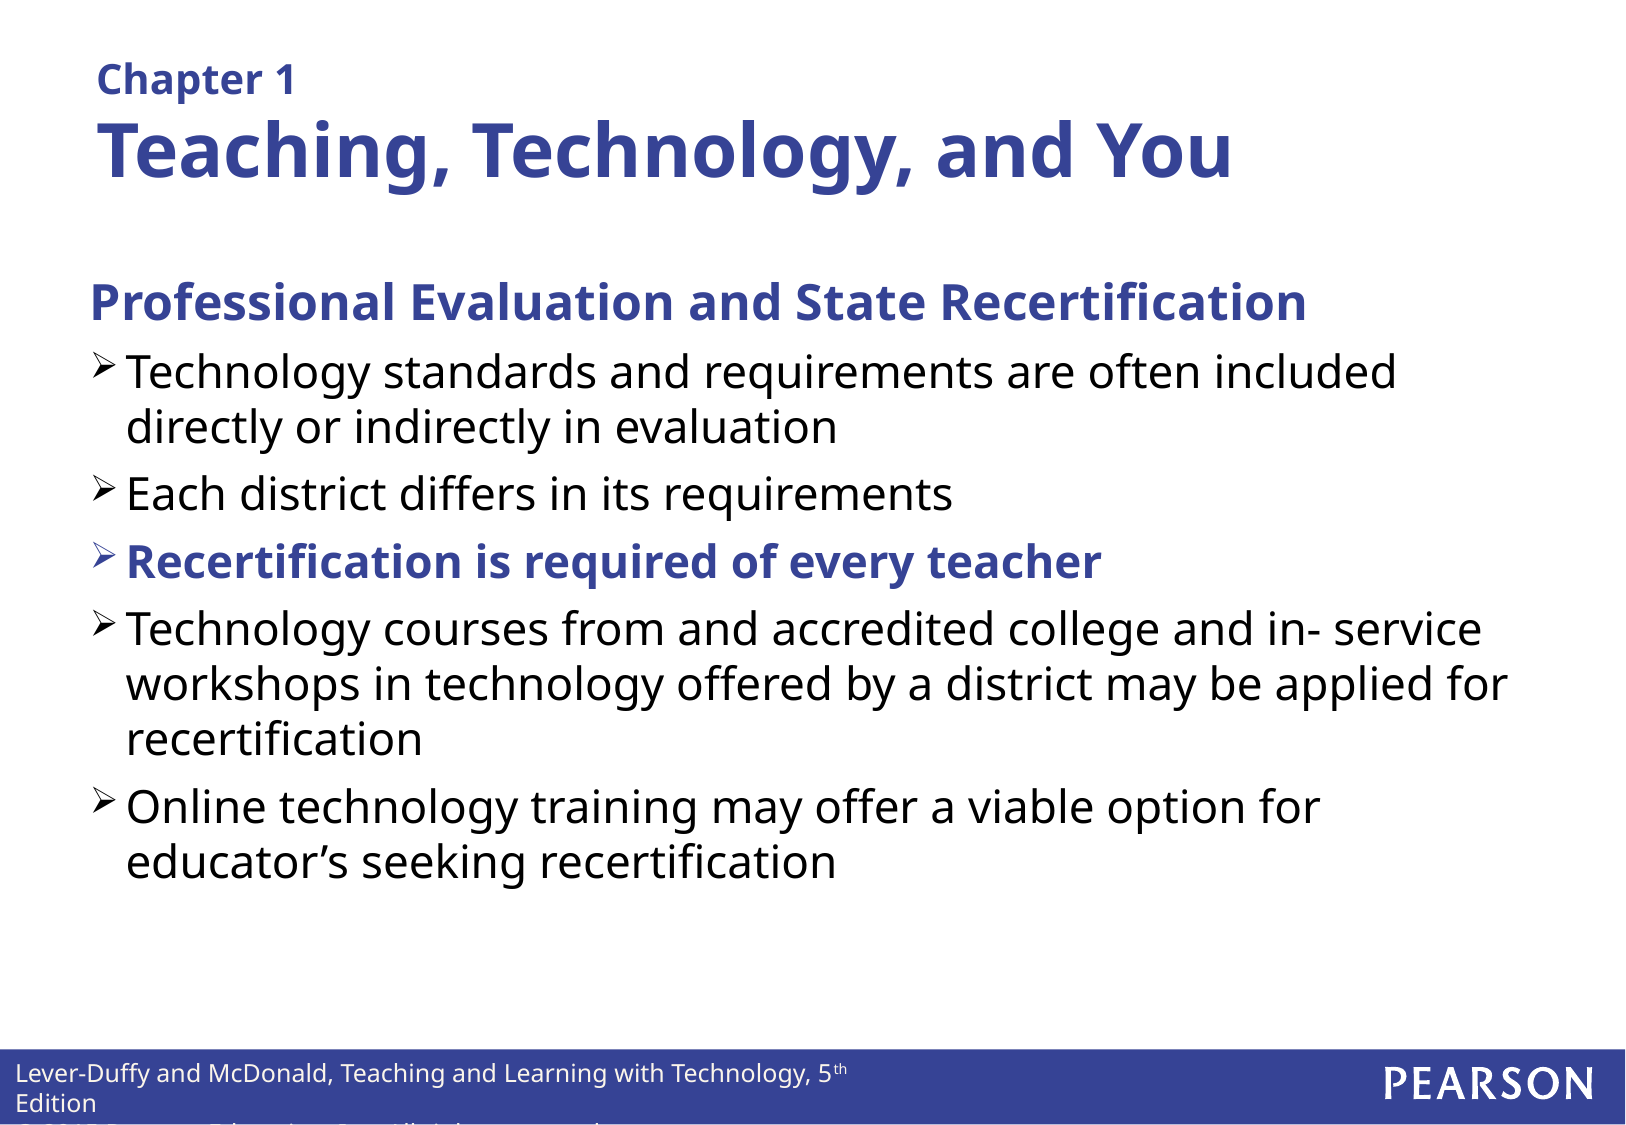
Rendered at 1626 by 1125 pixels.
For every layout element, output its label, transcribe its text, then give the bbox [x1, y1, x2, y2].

list Professional Evaluation and State Recertification Technology standards and requirements are often included directly or indirectly in evaluation Each district differs in its requirements Recertification is required of every teacher Technology courses from and accredited college and in- service workshops in technology offered by a district may be applied for recertification Online technology training may offer a viable option for educator’s seeking recertification [75, 262, 1538, 1005]
title Chapter 1 Teaching, Technology, and You [81, 45, 1544, 233]
